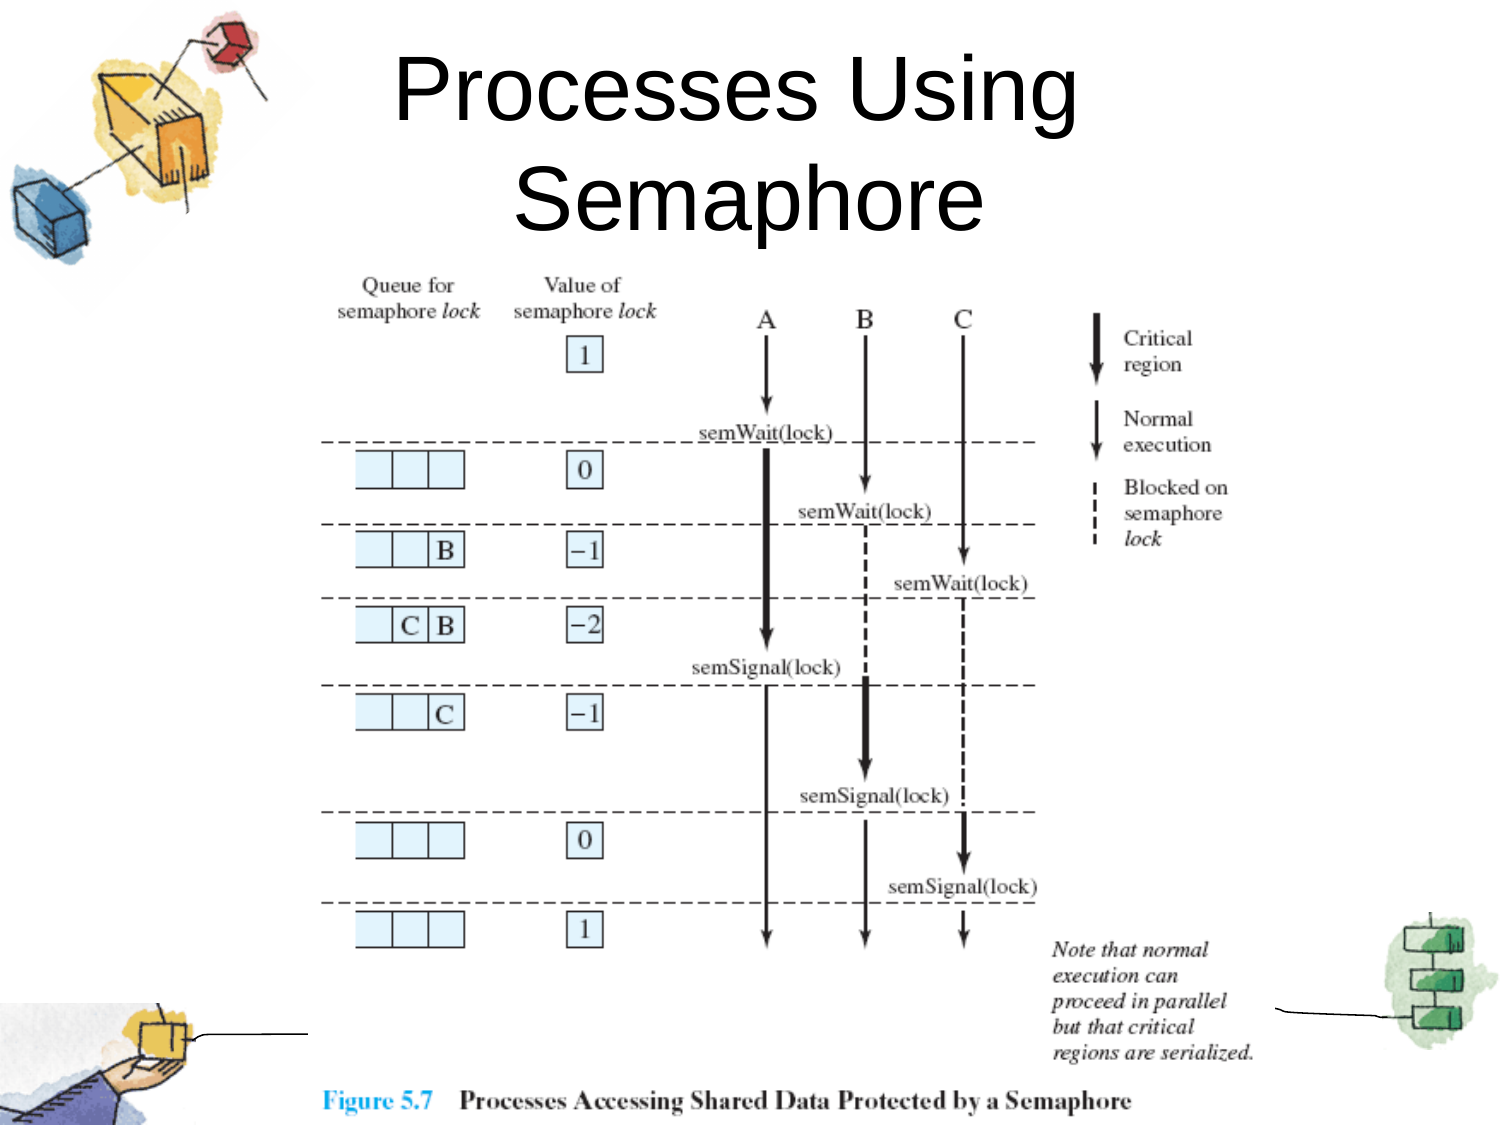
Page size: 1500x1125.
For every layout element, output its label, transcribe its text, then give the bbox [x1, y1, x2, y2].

picture [114, 0, 274, 44]
picture [1382, 912, 1500, 1050]
picture [0, 85, 167, 316]
picture [307, 262, 1276, 1125]
picture [0, 1003, 196, 1125]
title Processes Using Semaphore [74, 44, 1426, 233]
